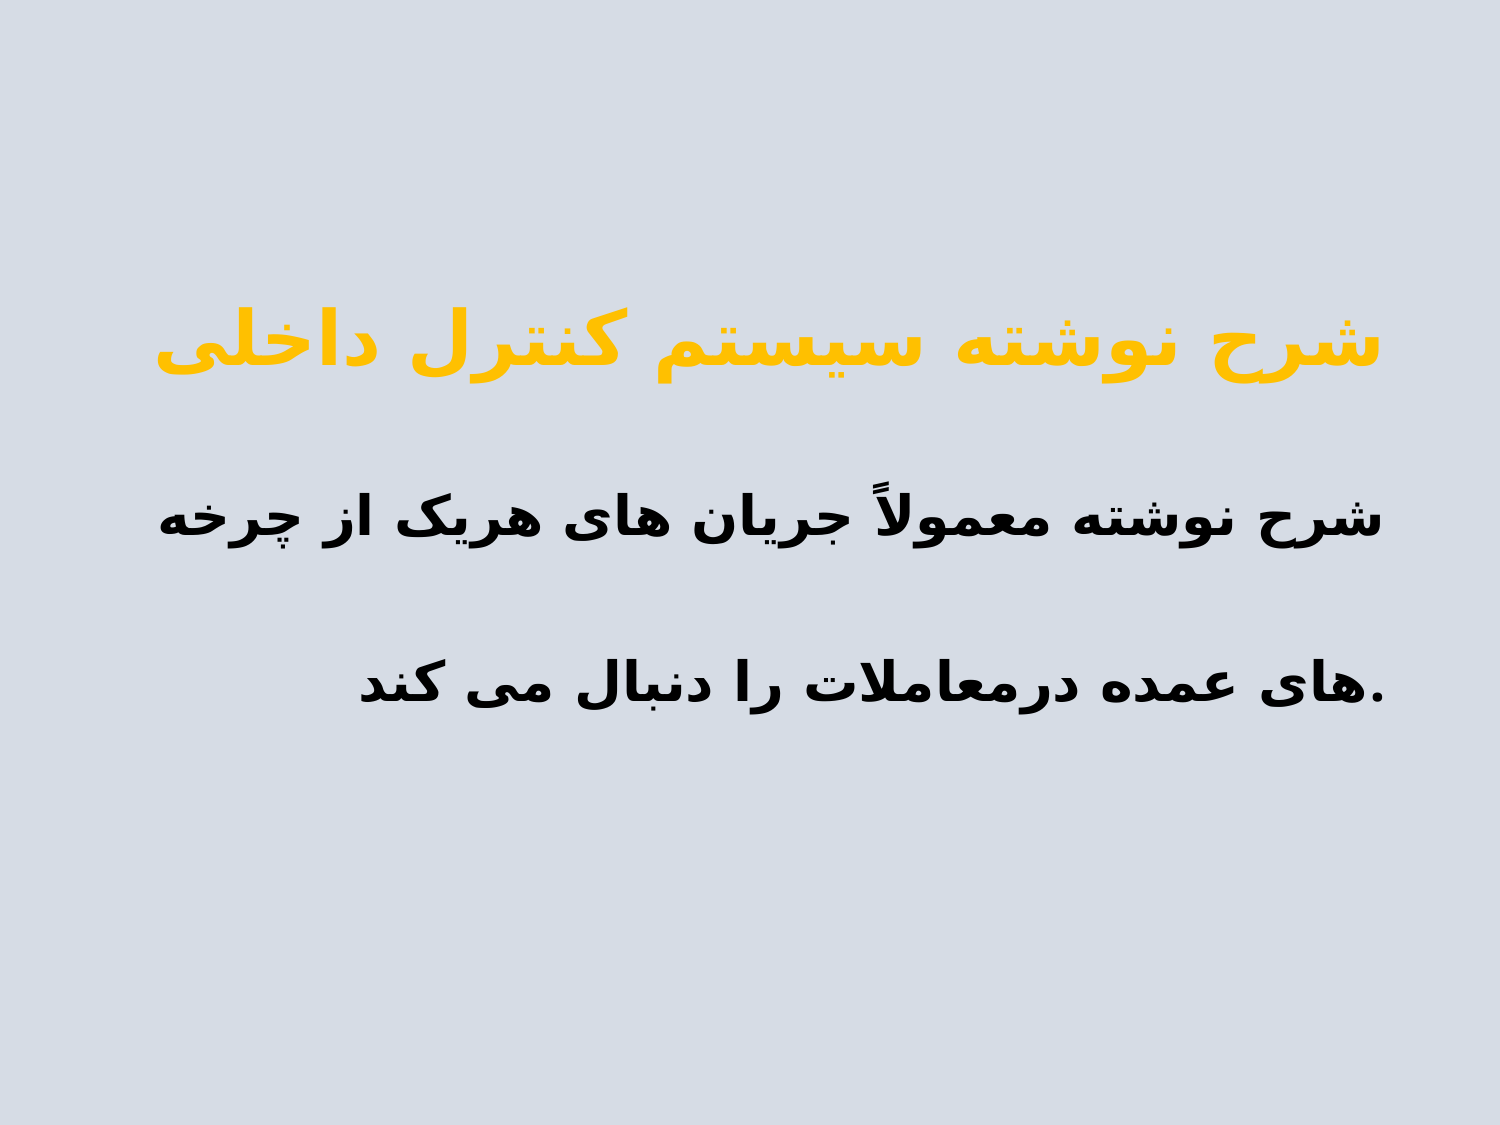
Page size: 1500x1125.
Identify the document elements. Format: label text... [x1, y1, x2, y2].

title شرح نوشته سیستم کنترل داخلی شرح نوشته معمولاً جریان های هریک از چرخه های عمده درمعاملات را دنبال می کند. [100, 113, 1401, 752]
